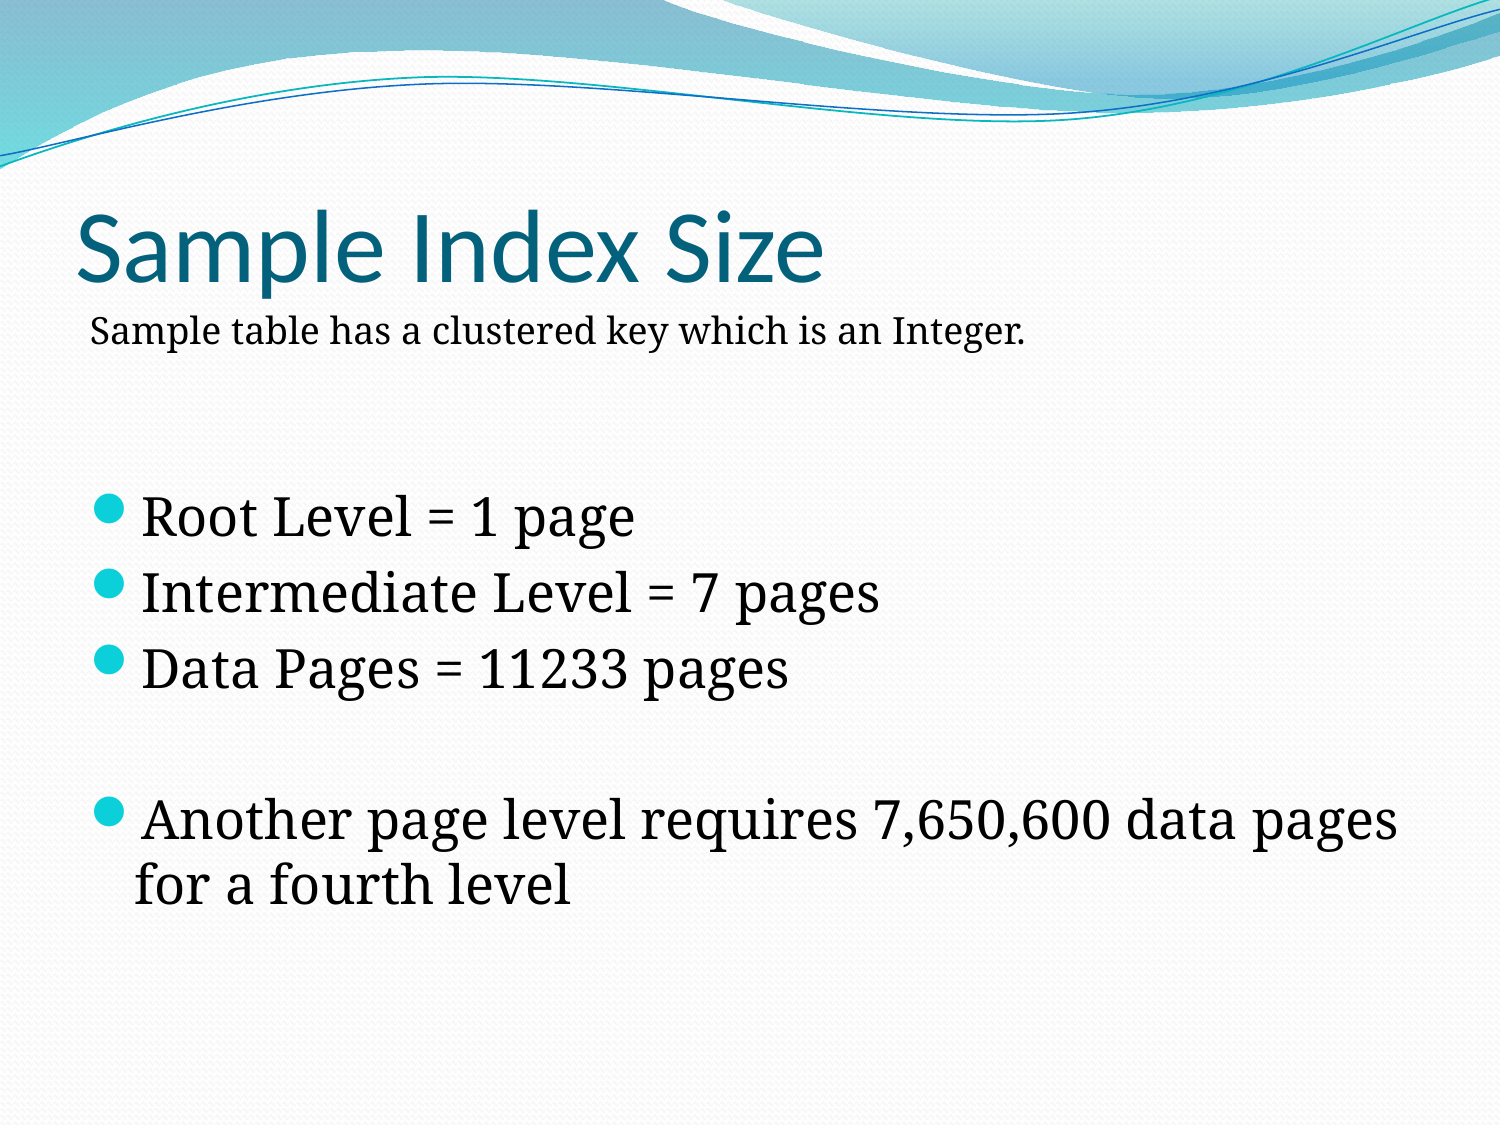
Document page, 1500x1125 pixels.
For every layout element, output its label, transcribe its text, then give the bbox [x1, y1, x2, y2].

title Sample Index Size [75, 115, 1425, 299]
list Root Level = 1 page Intermediate Level = 7 pages Data Pages = 11233 pages Another page level requires 7,650,600 data pages for a fourth level [75, 474, 1425, 1038]
text_box Sample table has a clustered key which is an Integer. [74, 299, 1425, 360]
